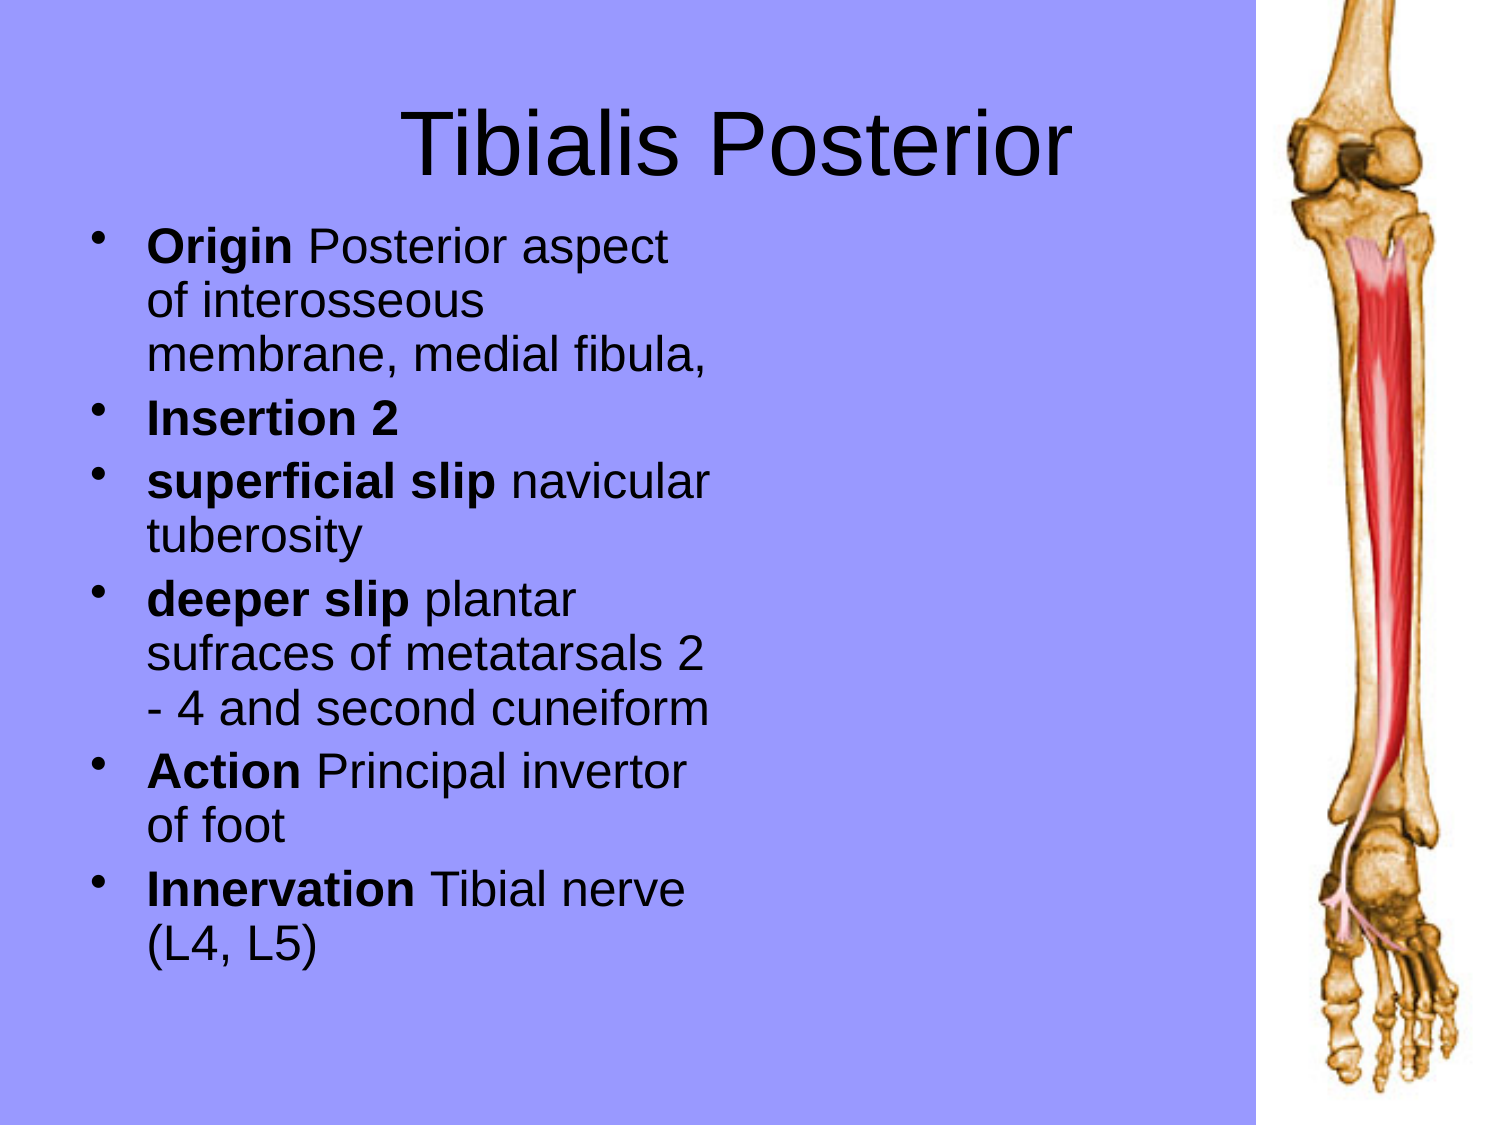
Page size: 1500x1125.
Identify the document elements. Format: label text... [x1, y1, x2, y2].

title Tibialis Posterior [75, 45, 1251, 233]
picture [1256, 0, 1500, 1125]
list Origin Posterior aspect of interosseous membrane, medial fibula, Insertion 2 superficial slip navicular tuberosity deeper slip plantar sufraces of metatarsals 2 - 4 and second cuneiform Action Principal invertor of foot Innervation Tibial nerve (L4, L5) [75, 212, 738, 1005]
